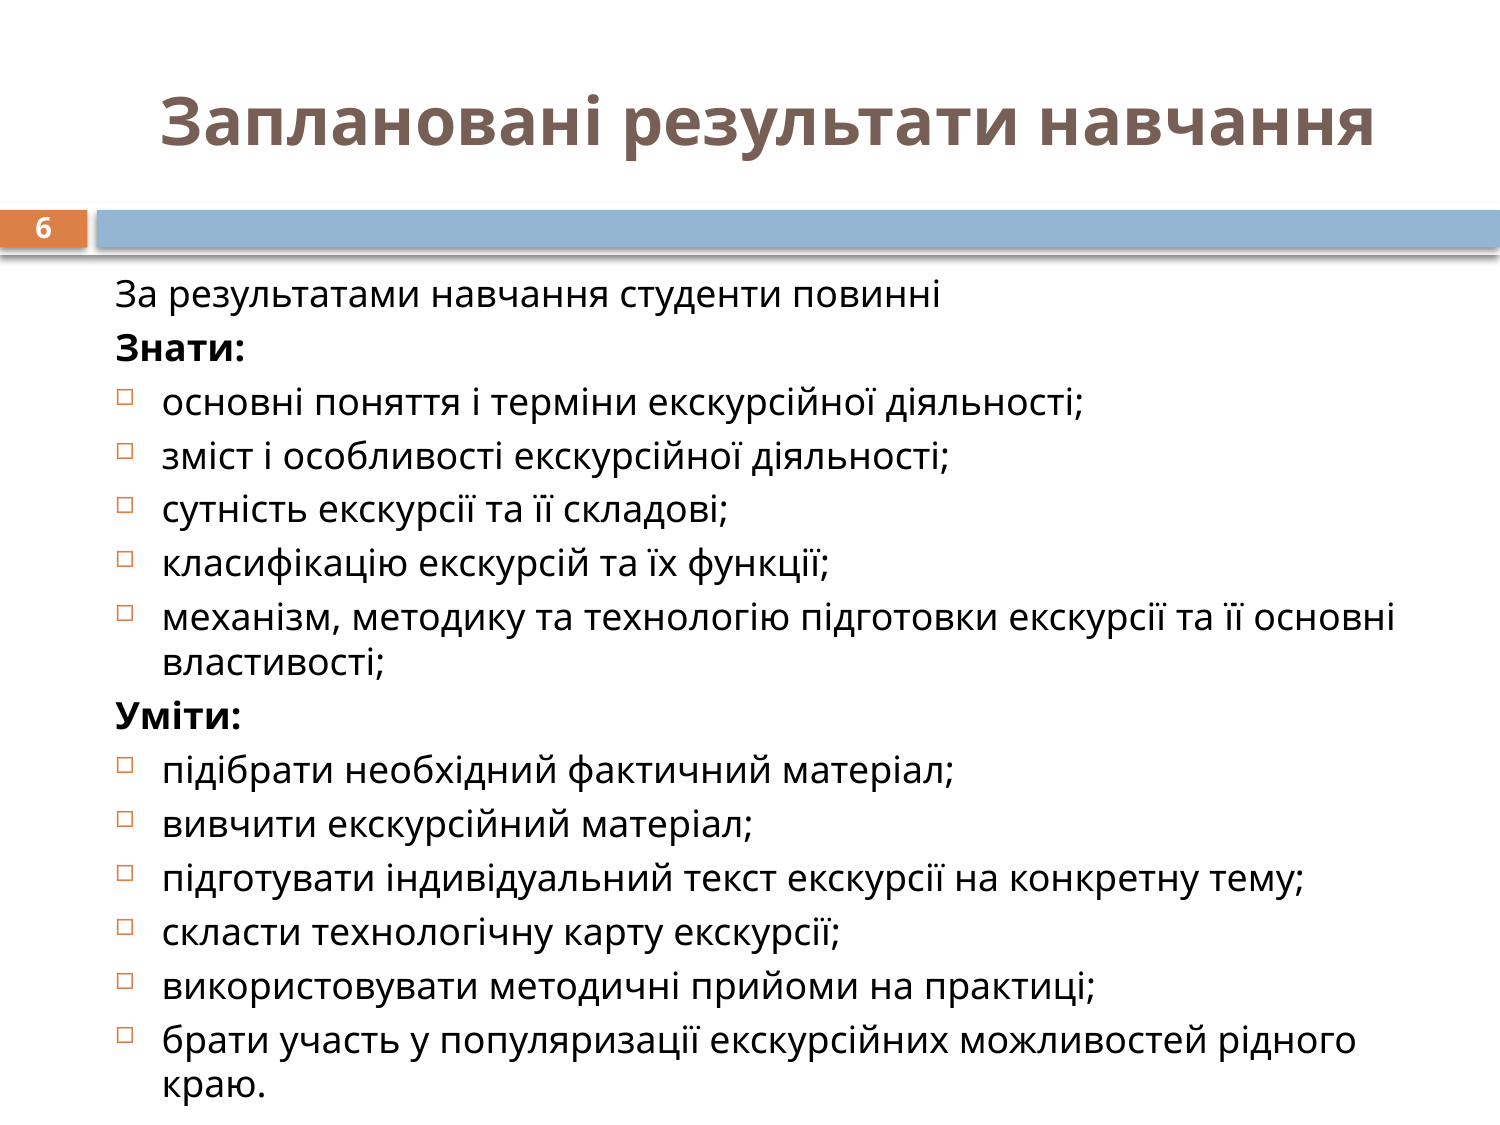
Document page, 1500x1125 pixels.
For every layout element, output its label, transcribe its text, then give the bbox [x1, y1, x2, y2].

list За результатами навчання студенти повинні Знати: основні поняття і терміни екскурсійної діяльності; зміст і особливості екскурсійної діяльності; сутність екскурсії та її складові; класифікацію екскурсій та їх функції; механізм, методику та технологію підготовки екскурсії та її основні властивості; Уміти: підібрати необхідний фактичний матеріал; вивчити екскурсійний матеріал; підготувати індивідуальний текст екскурсії на конкретну тему; скласти технологічну карту екскурсії; використовувати методичні прийоми на практиці; брати участь у популяризації екскурсійних можливостей рідного краю. [100, 262, 1459, 1125]
slide_number 6 [0, 208, 88, 249]
title Заплановані результати навчання [100, 37, 1438, 200]
